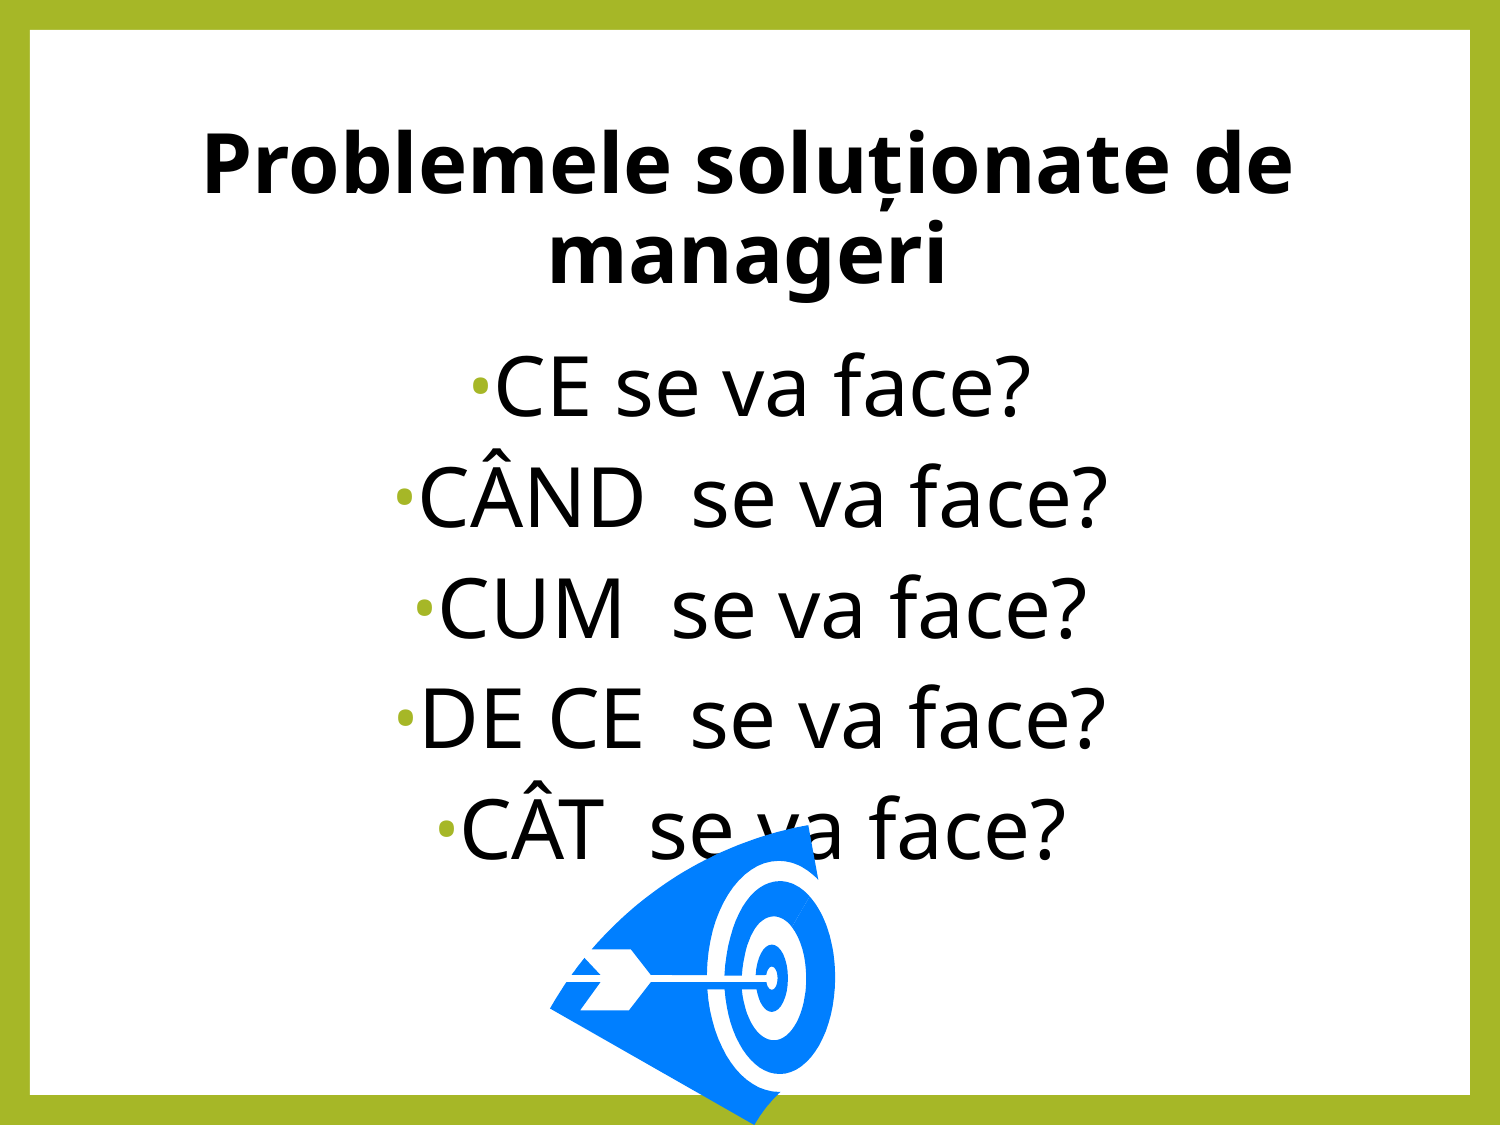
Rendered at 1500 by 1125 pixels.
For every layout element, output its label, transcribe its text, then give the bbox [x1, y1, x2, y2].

list CE se va face? CÂND se va face? CUM se va face? DE CE se va face? CÂT se va face? [140, 337, 1356, 1000]
title Problemele soluţionate de manageri [140, 99, 1356, 323]
picture [549, 824, 836, 1125]
